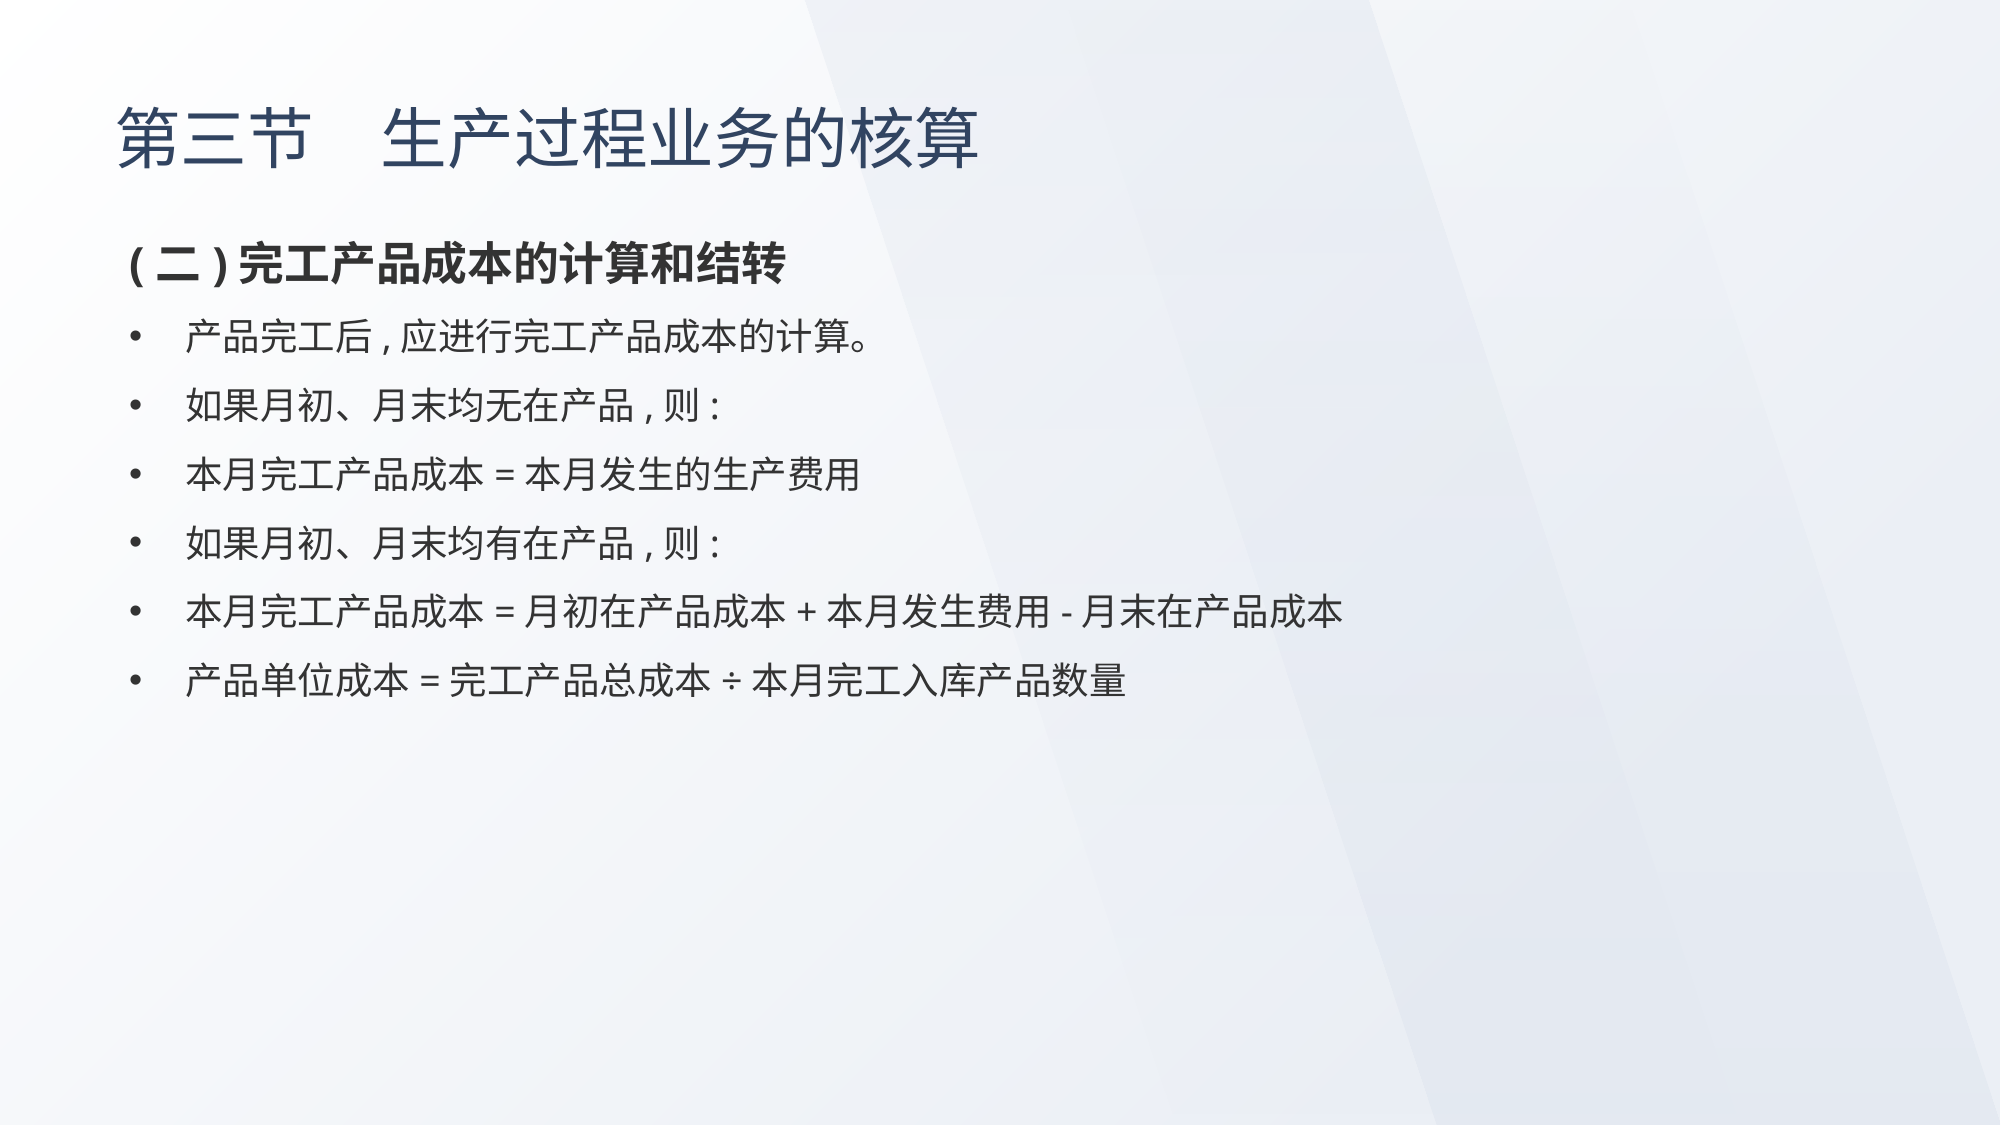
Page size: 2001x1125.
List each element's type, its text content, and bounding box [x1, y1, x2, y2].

text_box (二)完工产品成本的计算和结转 产品完工后,应进行完工产品成本的计算。 如果月初、月末均无在产品,则: 本月完工产品成本=本月发生的生产费用 如果月初、月末均有在产品,则: 本月完工产品成本=月初在产品成本+本月发生费用-月末在产品成本 产品单位成本=完工产品总成本÷本月完工入库产品数量 [114, 213, 1886, 1013]
title 第三节 生产过程业务的核算 [114, 59, 1886, 178]
